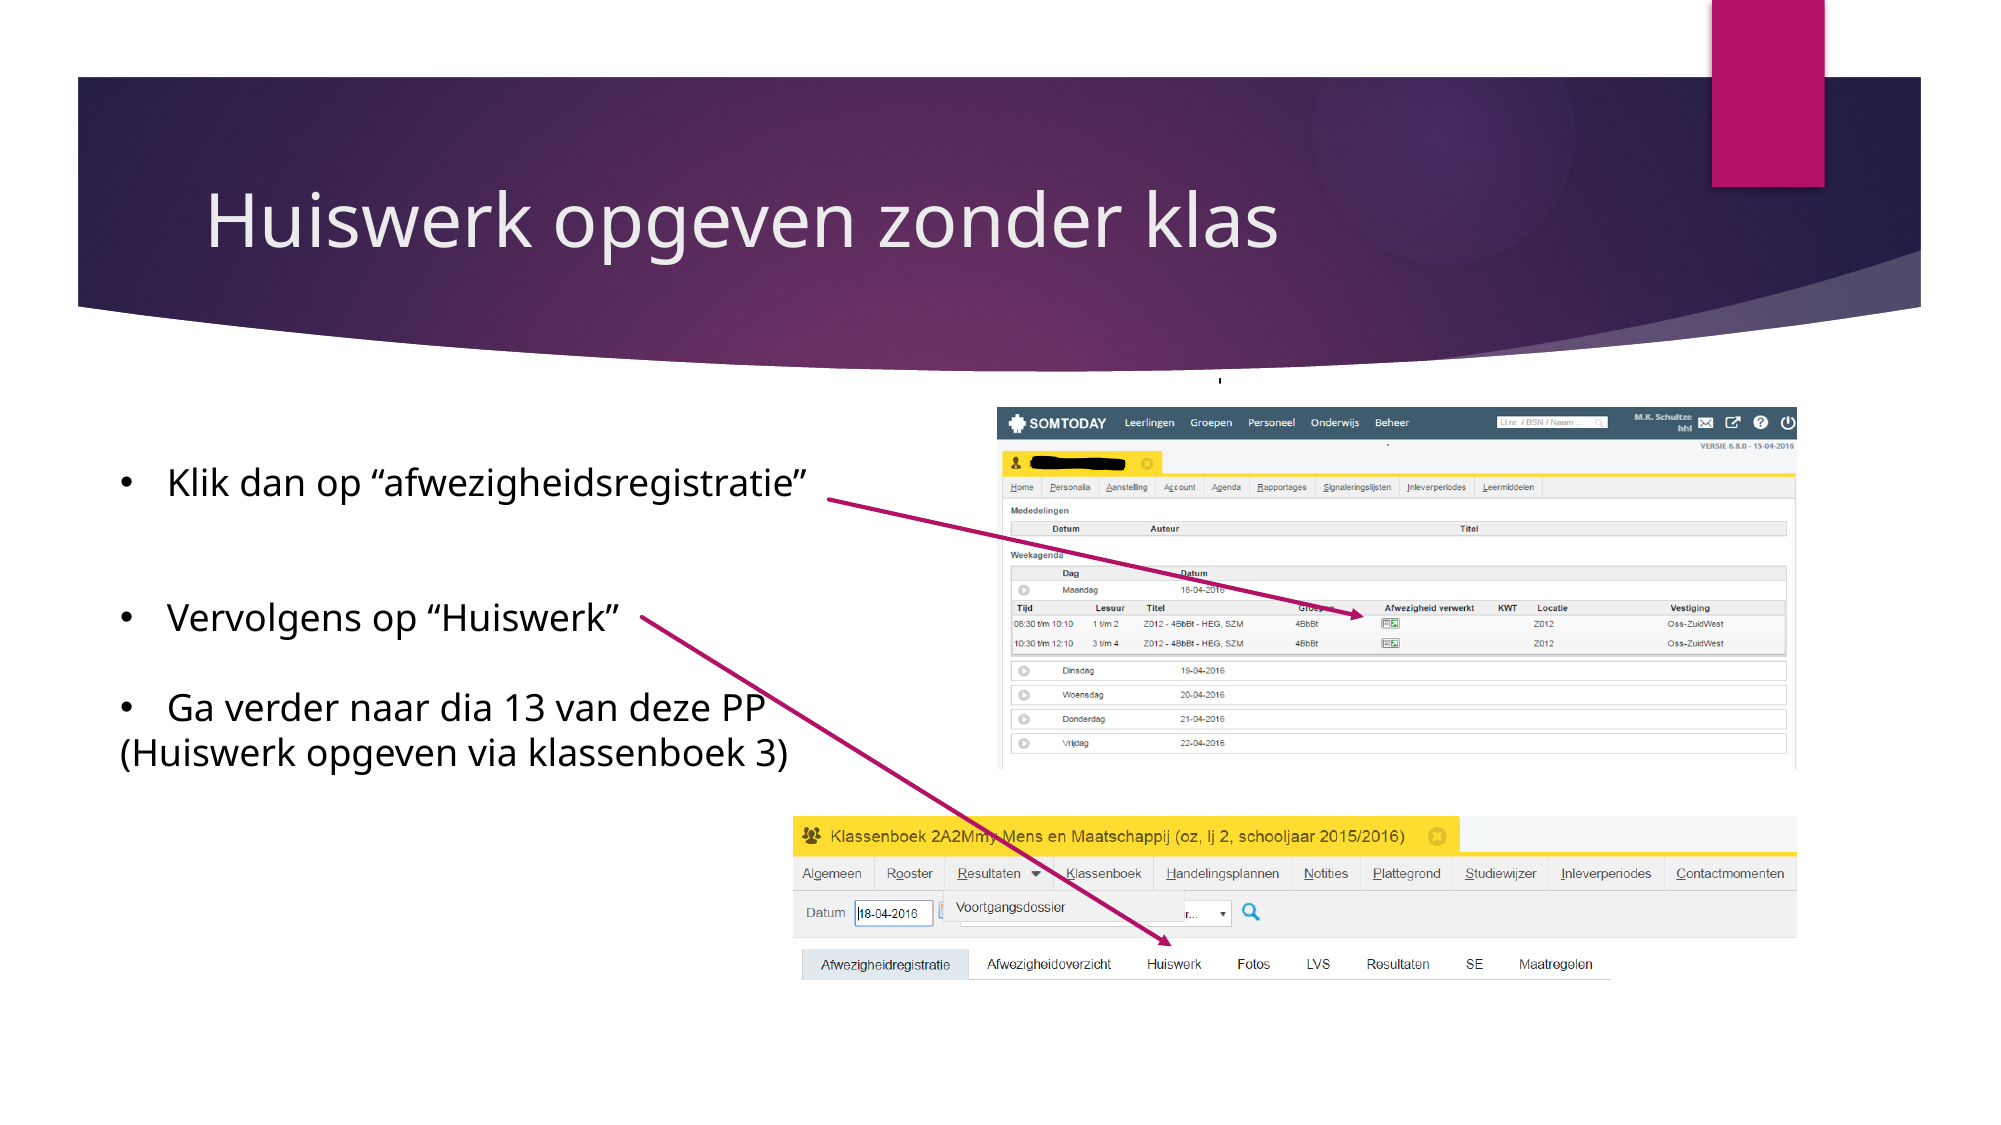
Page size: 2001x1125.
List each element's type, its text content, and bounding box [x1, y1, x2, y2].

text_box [641, 616, 1172, 947]
title Huiswerk opgeven zonder klas [189, 159, 1627, 276]
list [997, 377, 1798, 769]
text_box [828, 499, 1365, 618]
text_box Klik dan op “afwezigheidsregistratie” Vervolgens op “Huiswerk” Ga verder naar dia 13 van deze PP (Huiswerk opgeven via klassenboek 3) [105, 451, 880, 917]
picture [792, 816, 1798, 1031]
